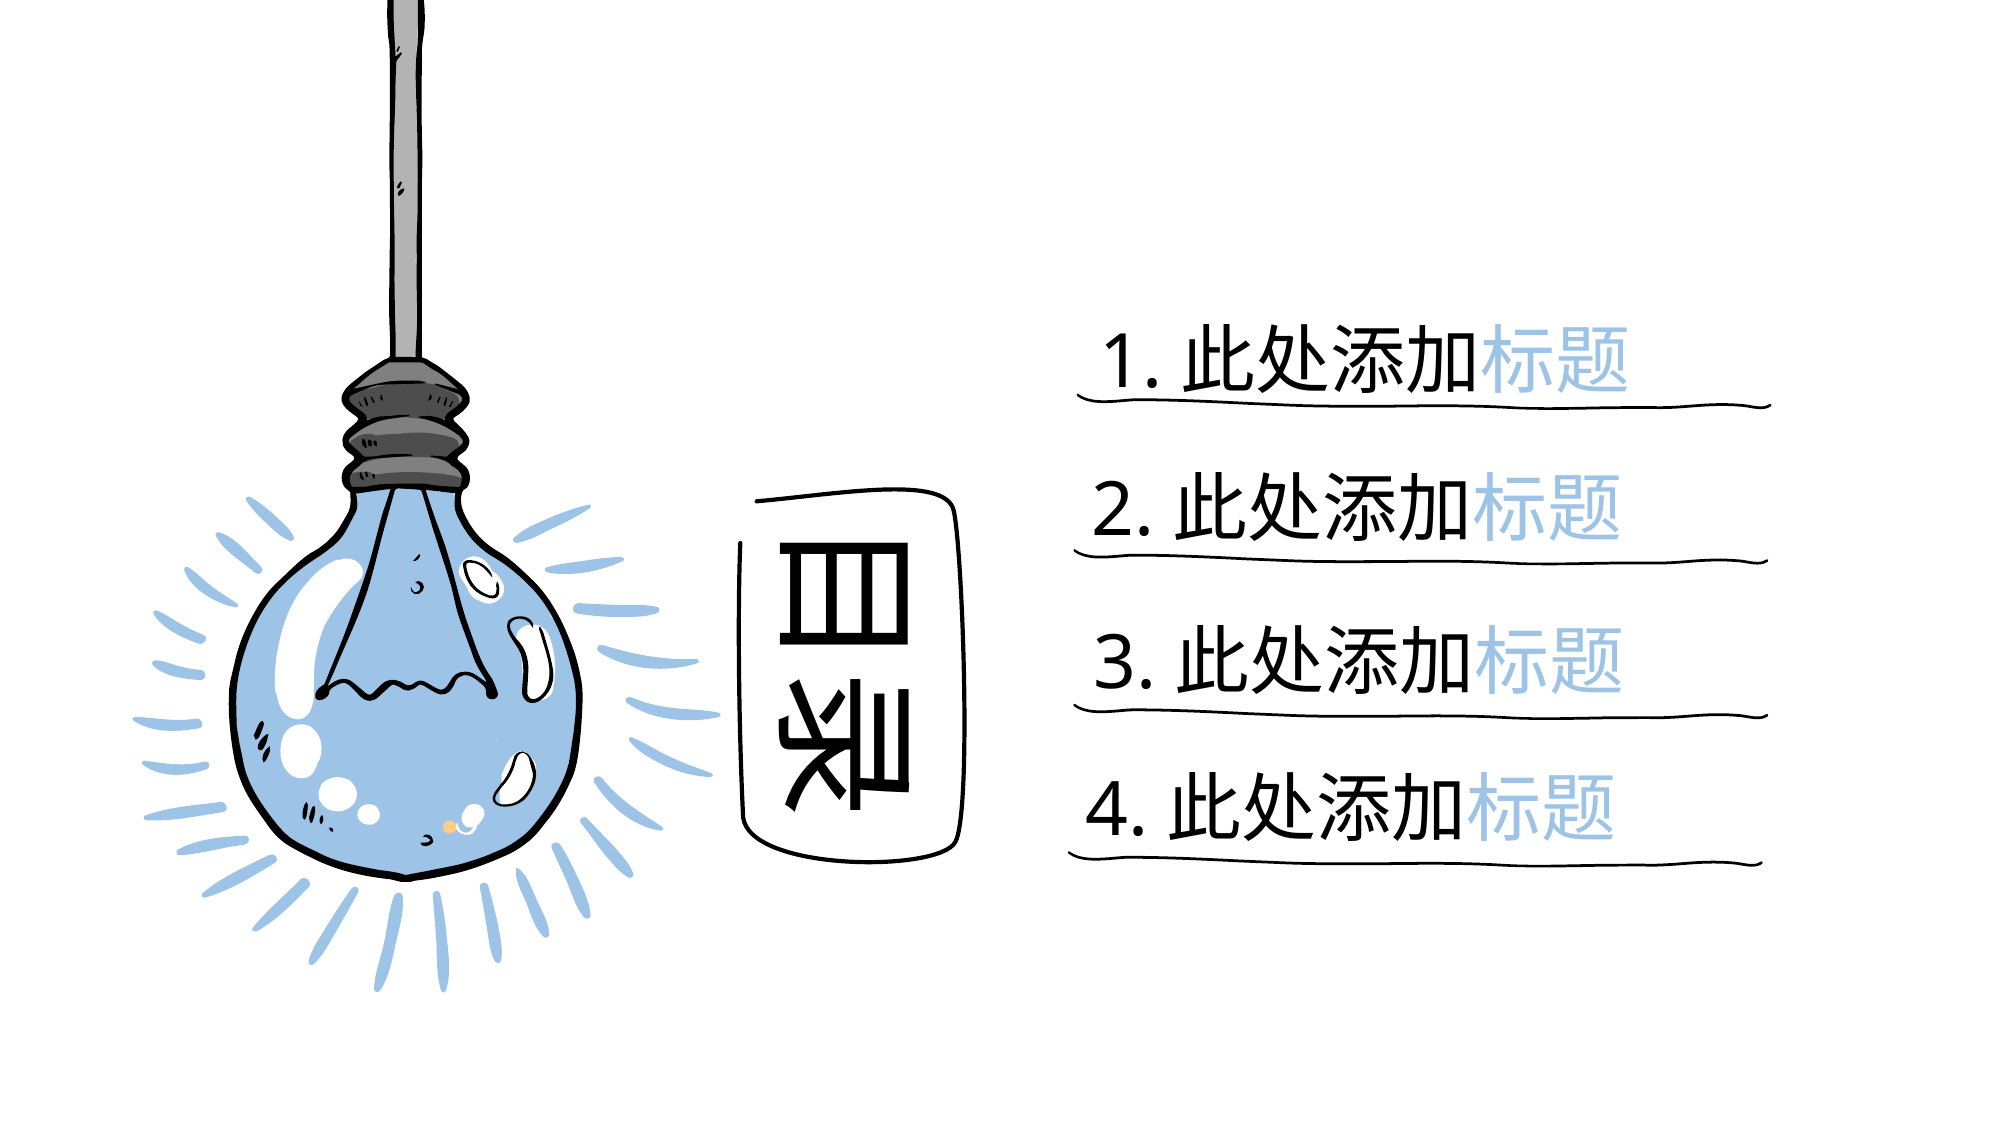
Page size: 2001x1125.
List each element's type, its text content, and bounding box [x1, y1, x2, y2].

text_box [1073, 549, 1769, 566]
text_box [1068, 851, 1763, 868]
text_box 4.此处添加标题 [1071, 753, 1746, 859]
text_box 3.此处添加标题 [1079, 606, 1752, 711]
text_box 1.此处添加标题 [1084, 401, 1758, 411]
text_box 1.此处添加标题 [1084, 305, 1758, 407]
text_box [1073, 703, 1769, 720]
text_box [1076, 393, 1772, 410]
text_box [131, 0, 722, 994]
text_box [736, 489, 965, 863]
text_box 2.此处添加标题 [1076, 452, 1751, 558]
